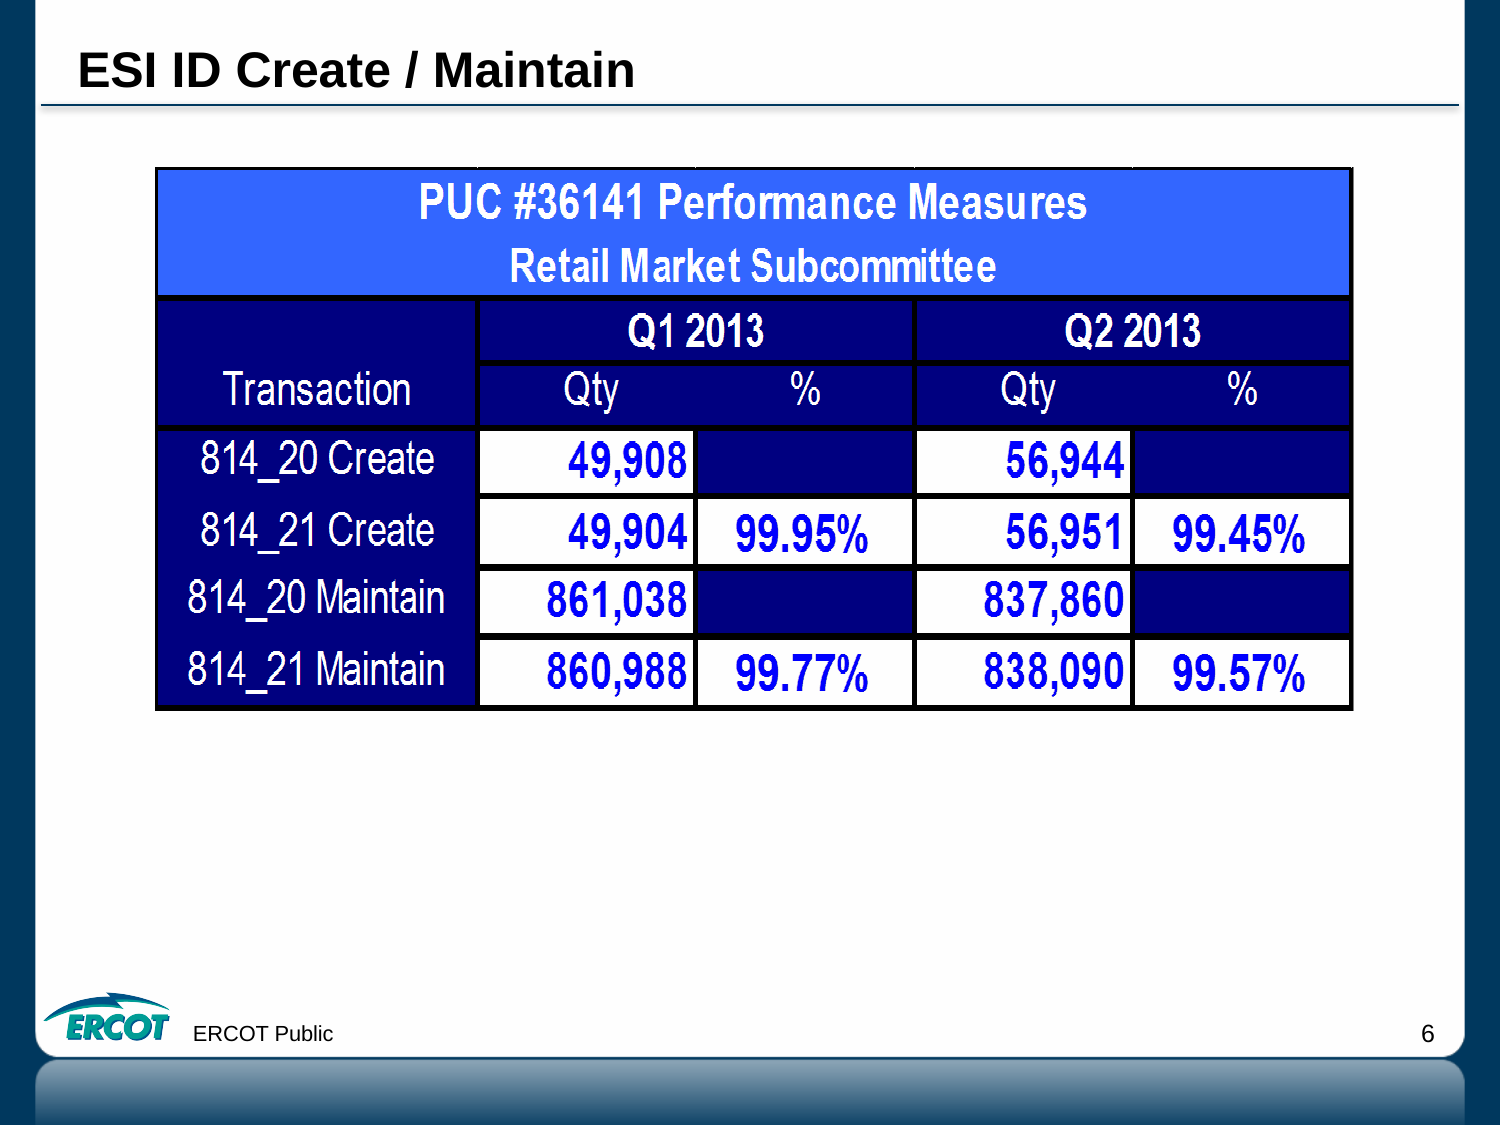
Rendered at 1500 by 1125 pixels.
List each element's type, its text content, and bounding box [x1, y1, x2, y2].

picture [35, 0, 1465, 1125]
title ESI ID Create / Maintain [62, 29, 1450, 106]
